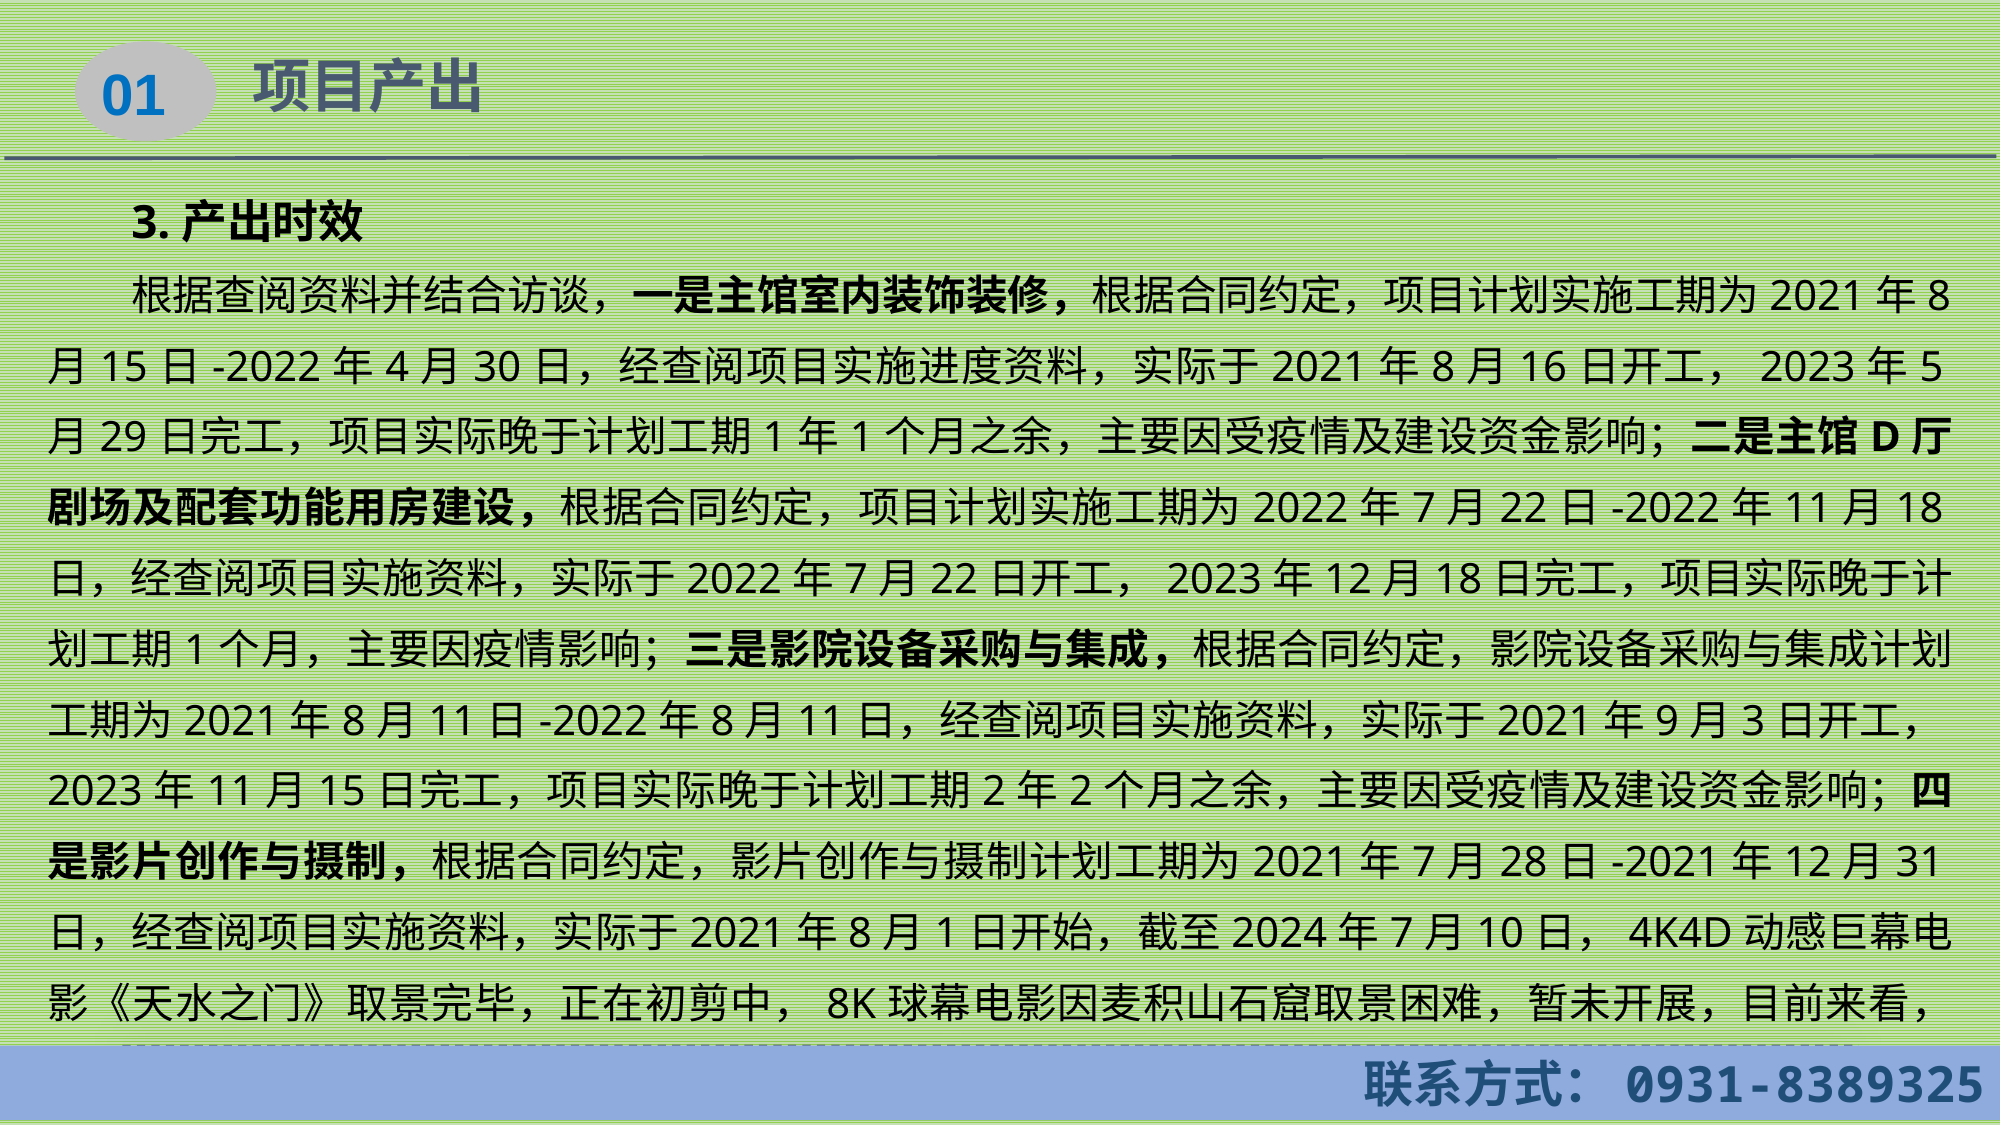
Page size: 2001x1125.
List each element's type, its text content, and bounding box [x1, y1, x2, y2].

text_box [74, 41, 1147, 142]
text_box 3.产出时效 根据查阅资料并结合访谈，一是主馆室内装饰装修，根据合同约定，项目计划实施工期为2021年8月15日-2022年4月30日，经查阅项目实施进度资料，实际于2021年8月16日开工，2023年5月29日完工，项目实际晚于计划工期1年1个月之余，主要因受疫情及建设资金影响；二是主馆D厅剧场及配套功能用房建设，根据合同约定，项目计划实施工期为2022年7月22日-2022年11月18日，经查阅项目实施资料，实际于2022年7月22日开工，2023年12月18日完工，项目实际晚于计划工期1个月，主要因疫情影响；三是影院设备采购与集成，根据合同约定，影院设备采购与集成计划工期为2021年8月11日-2022年8月11日，经查阅项目实施资料，实际于2021年9月3日开工，2023年11月15日完工，项目实际晚于计划工期2年2个月之余，主要因受疫情及建设资金影响；四是影片创作与摄制，根据合同约定，影片创作与摄制计划工期为2021年7月28日-2021年12月31日，经查阅项目实施资料，实际于2021年8月1日开始，截至2024年7月10日，4K4D动感巨幕电影《天水之门》取景完毕，正在初剪中，8K球幕电影因麦积山石窟取景困难，暂未开展，目前来看，工期已超出计划2年7个月之余。 [32, 169, 1969, 939]
text_box 联系方式：0931-8389325 [0, 1045, 2000, 1121]
